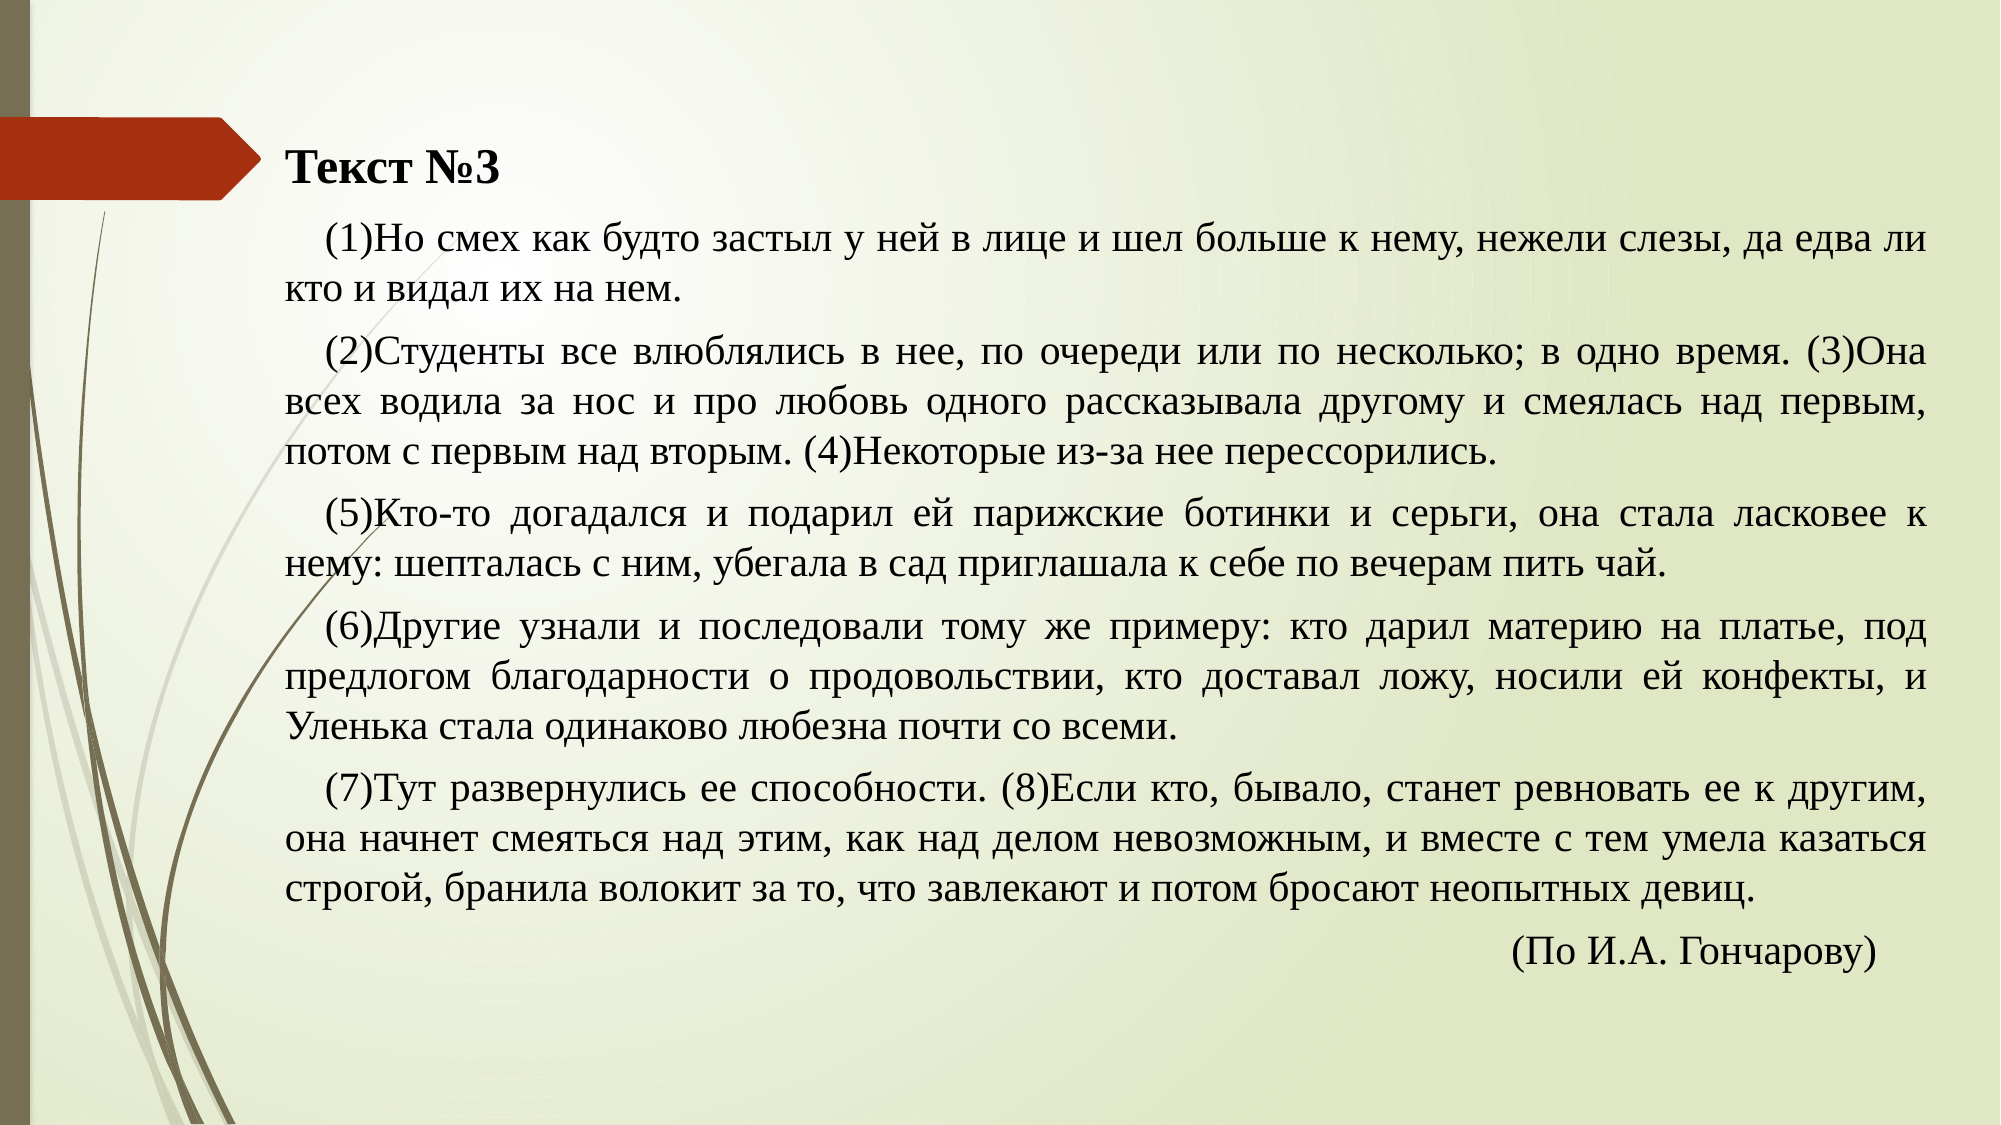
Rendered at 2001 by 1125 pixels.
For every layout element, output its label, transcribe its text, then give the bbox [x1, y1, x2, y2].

text_box Текст №3 (1)Но смех как будто застыл у ней в лице и шел больше к нему, нежели слезы, да едва ли кто и видал их на нем. (2)Студенты все влюблялись в нее, по очереди или по несколько; в одно время. (3)Она всех водила за нос и про любовь одного рассказывала другому и смеялась над первым, потом с первым над вторым. (4)Некоторые из-за нее перессорились. (5)Кто-то догадался и подарил ей парижские ботинки и серьги, она стала ласковее к нему: шепталась с ним, убегала в сад приглашала к себе по вечерам пить чай. (6)Другие узнали и последовали тому же примеру: кто дарил материю на платье, под предлогом благодарности о продовольствии, кто доставал ложу, носили ей конфекты, и Уленька стала одинаково любезна почти со всеми. (7)Тут развернулись ее способности. (8)Если кто, бывало, станет ревновать ее к другим, она начнет смеяться над этим, как над делом невозможным, и вместе с тем умела казаться строгой, бранила волокит за то, что завлекают и потом бросают неопытных девиц. (По И.А. Гончарову) [270, 121, 1943, 981]
